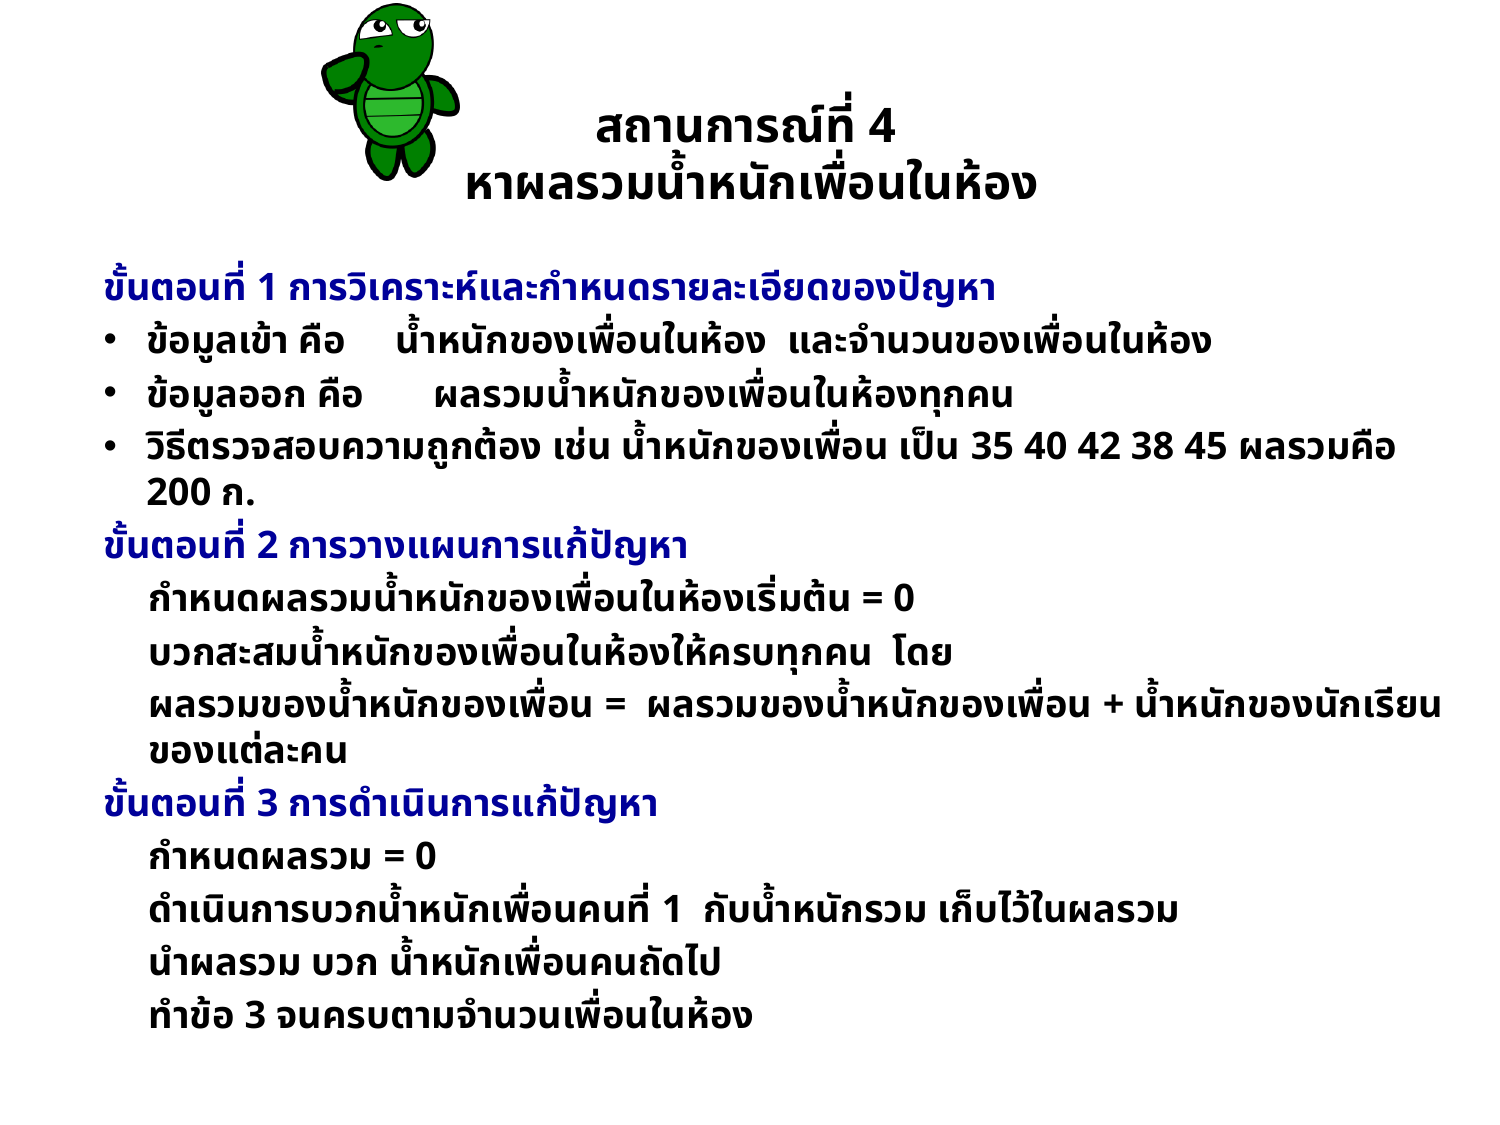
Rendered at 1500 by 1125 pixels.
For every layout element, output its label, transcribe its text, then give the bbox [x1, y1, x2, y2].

title สถานการณ์ที่ 4 หาผลรวมน้ำหนักเพื่อนในห้อง [76, 86, 1427, 274]
picture [320, 2, 460, 181]
list ขั้นตอนที่ 1 การวิเคราะห์และกำหนดรายละเอียดของปัญหา ข้อมูลเข้า คือ น้ำหนักของเพื่อนในห้อง และจำนวนของเพื่อนในห้อง ข้อมูลออก คือ ผลรวมน้ำหนักของเพื่อนในห้องทุกคน วิธีตรวจสอบความถูกต้อง เช่น น้ำหนักของเพื่อน เป็น 35 40 42 38 45 ผลรวมคือ 200 ก. ขั้นตอนที่ 2 การวางแผนการแก้ปัญหา กำหนดผลรวมน้ำหนักของเพื่อนในห้องเริ่มต้น = 0 บวกสะสมน้ำหนักของเพื่อนในห้องให้ครบทุกคน โดย ผลรวมของน้ำหนักของเพื่อน = ผลรวมของน้ำหนักของเพื่อน + น้ำหนักของนักเรียนของแต่ละคน ขั้นตอนที่ 3 การดำเนินการแก้ปัญหา กำหนดผลรวม = 0 ดำเนินการบวกน้ำหนักเพื่อนคนที่ 1 กับน้ำหนักรวม เก็บไว้ในผลรวม นำผลรวม บวก น้ำหนักเพื่อนคนถัดไป ทำข้อ 3 จนครบตามจำนวนเพื่อนในห้อง [88, 255, 1461, 1094]
